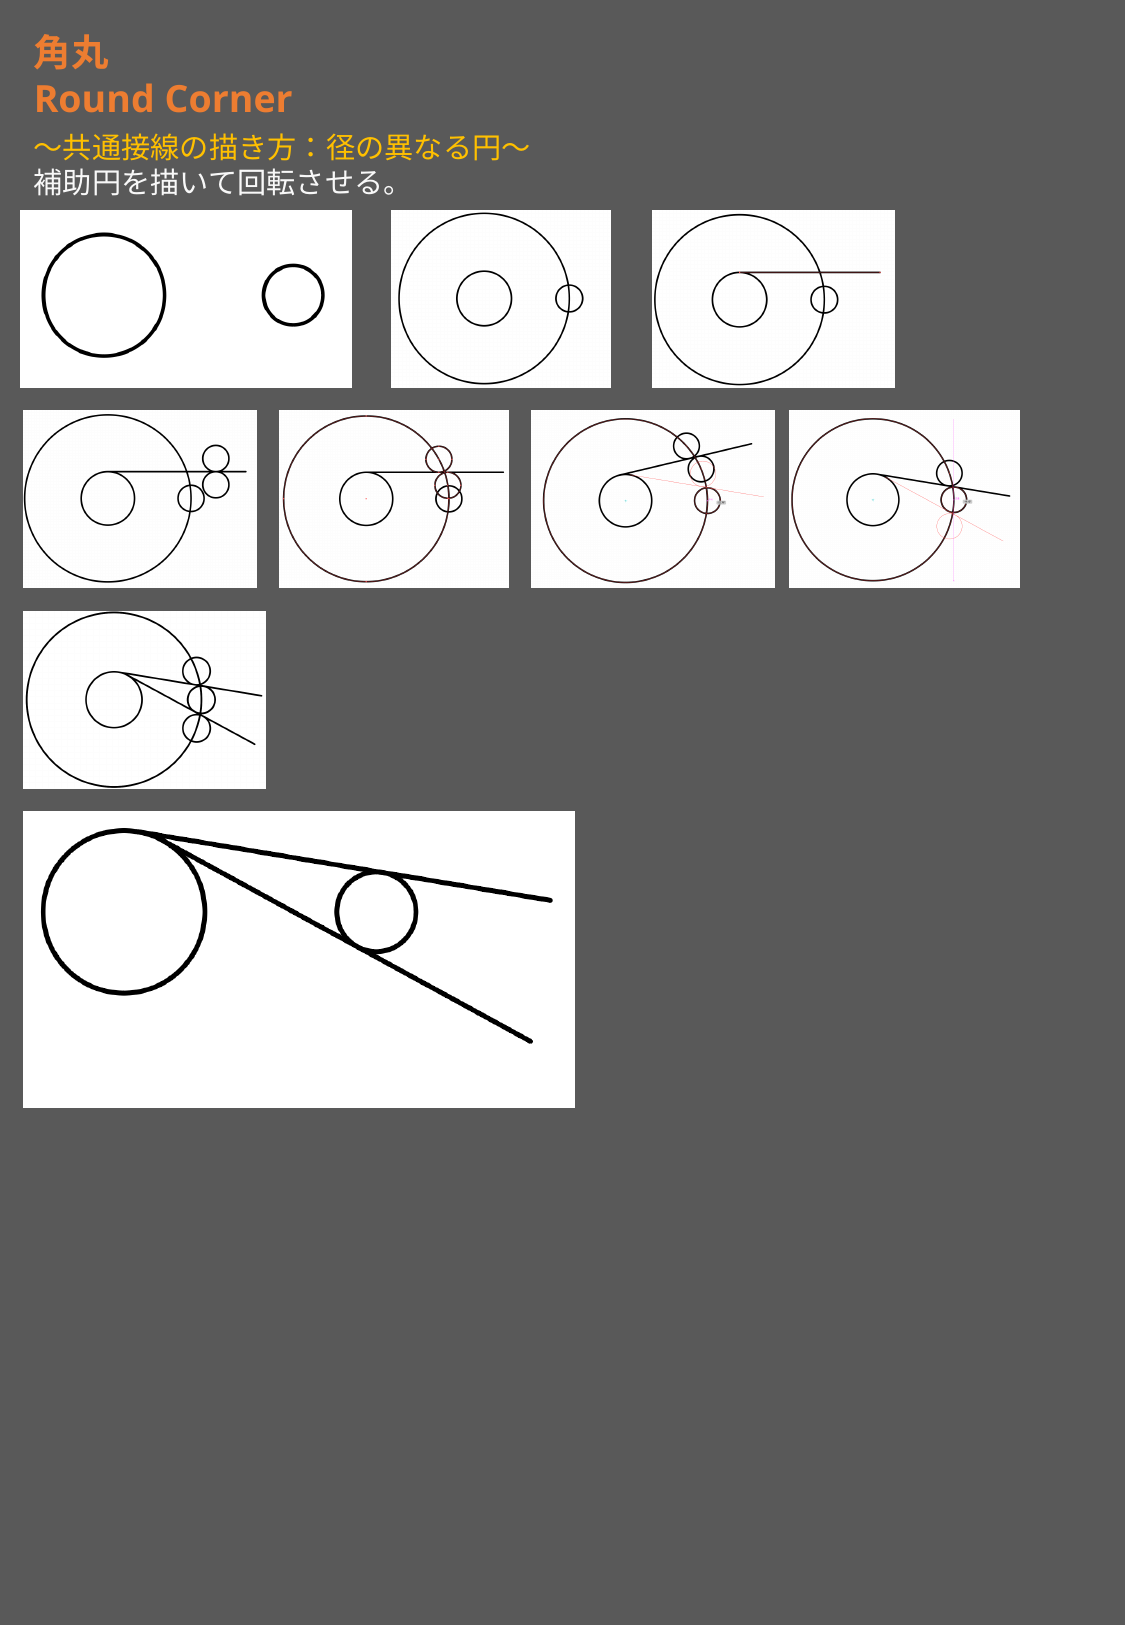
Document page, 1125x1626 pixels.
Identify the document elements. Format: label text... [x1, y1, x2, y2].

picture [19, 209, 352, 388]
text_box 角丸 Round Corner [19, 21, 1125, 122]
picture [278, 410, 510, 589]
picture [390, 209, 611, 388]
text_box ～共通接線の描き方：径の異なる円～ 補助円を描いて回転させる。 [19, 122, 1125, 207]
picture [23, 610, 266, 790]
picture [22, 811, 576, 1108]
picture [22, 410, 258, 589]
picture [651, 209, 896, 388]
picture [788, 410, 1020, 589]
picture [531, 410, 775, 589]
